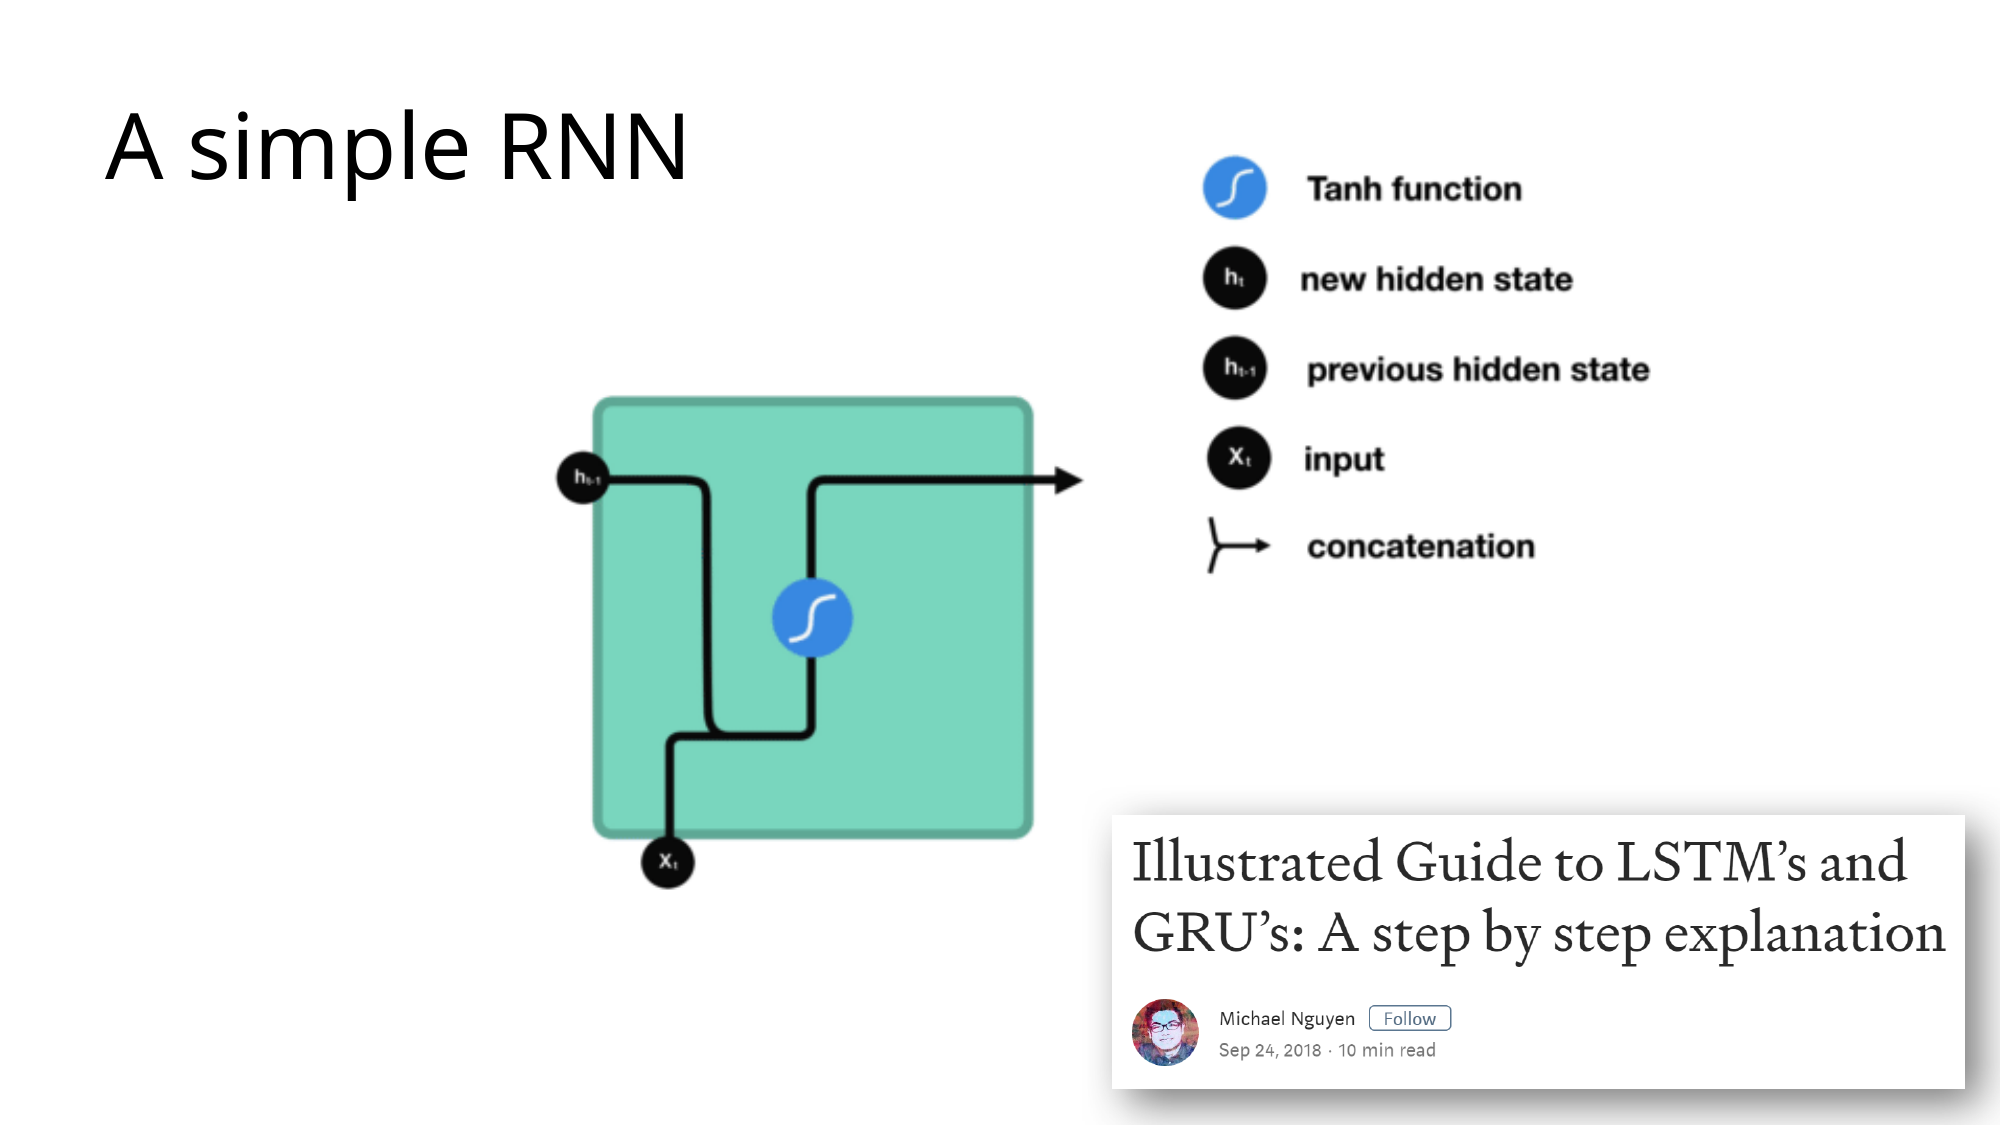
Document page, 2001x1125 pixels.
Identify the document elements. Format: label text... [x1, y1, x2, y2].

picture [0, 126, 1965, 1089]
text_box A simple RNN [90, 93, 1867, 277]
